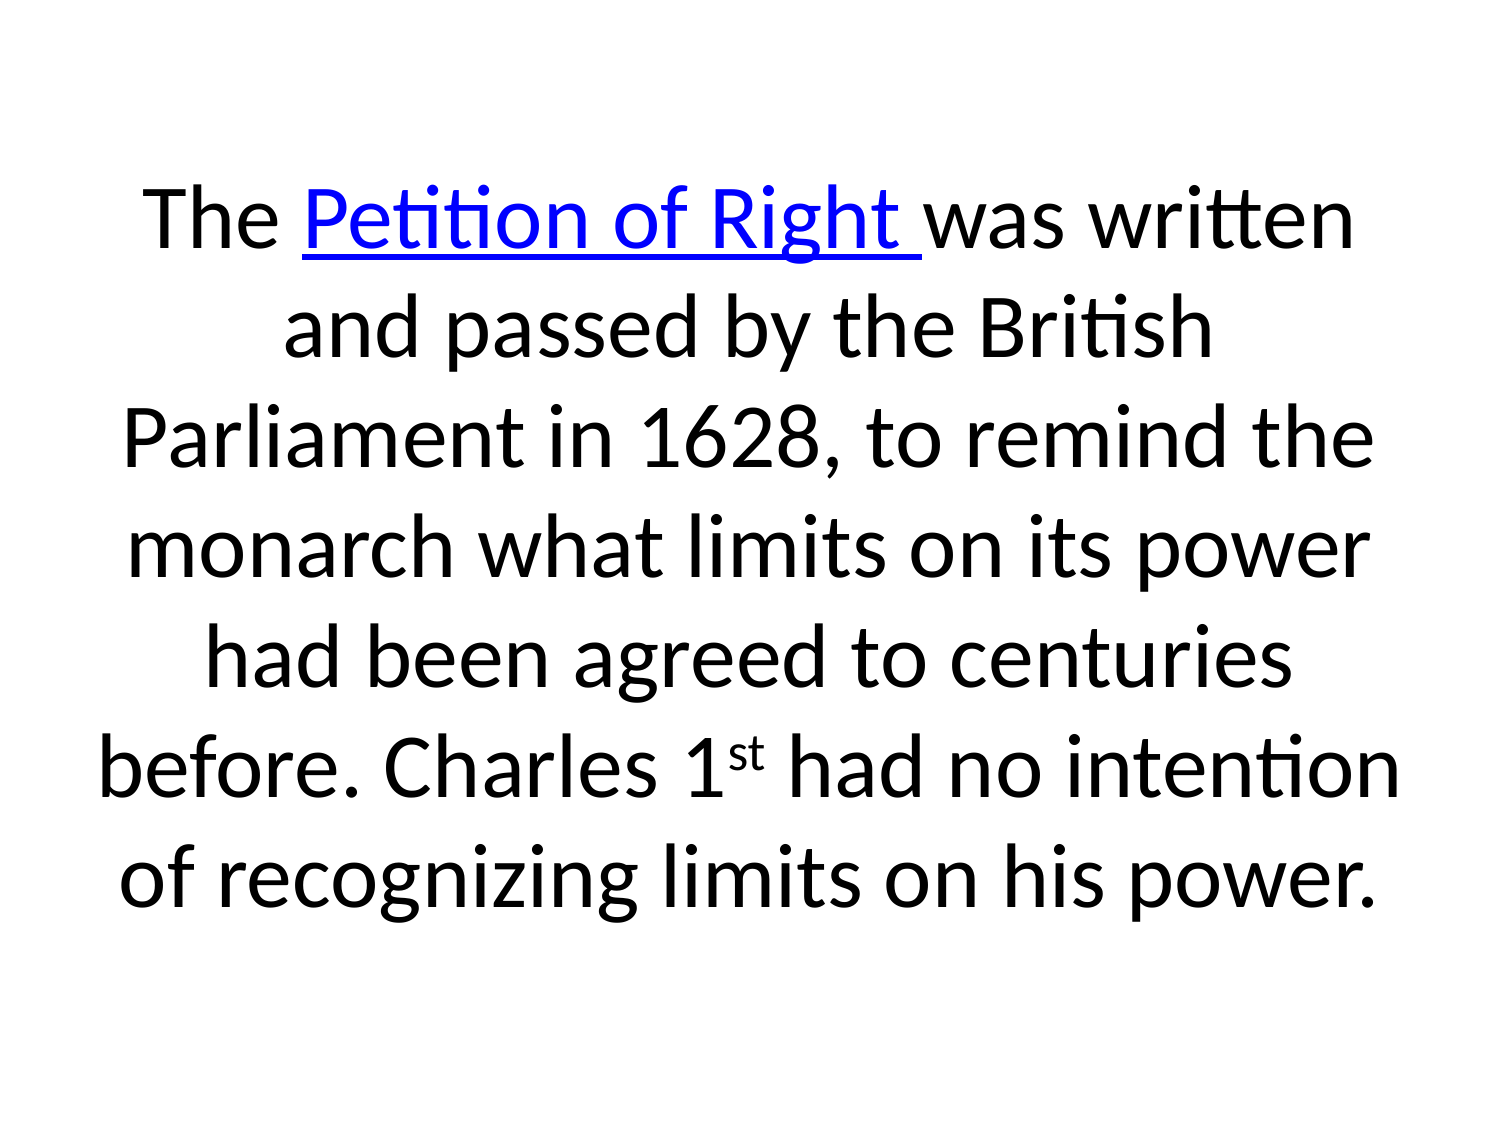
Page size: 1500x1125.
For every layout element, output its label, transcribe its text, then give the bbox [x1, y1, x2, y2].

title The Petition of Right was written and passed by the British Parliament in 1628, to remind the monarch what limits on its power had been agreed to centuries before. Charles 1st had no intention of recognizing limits on his power. [74, 44, 1426, 1038]
